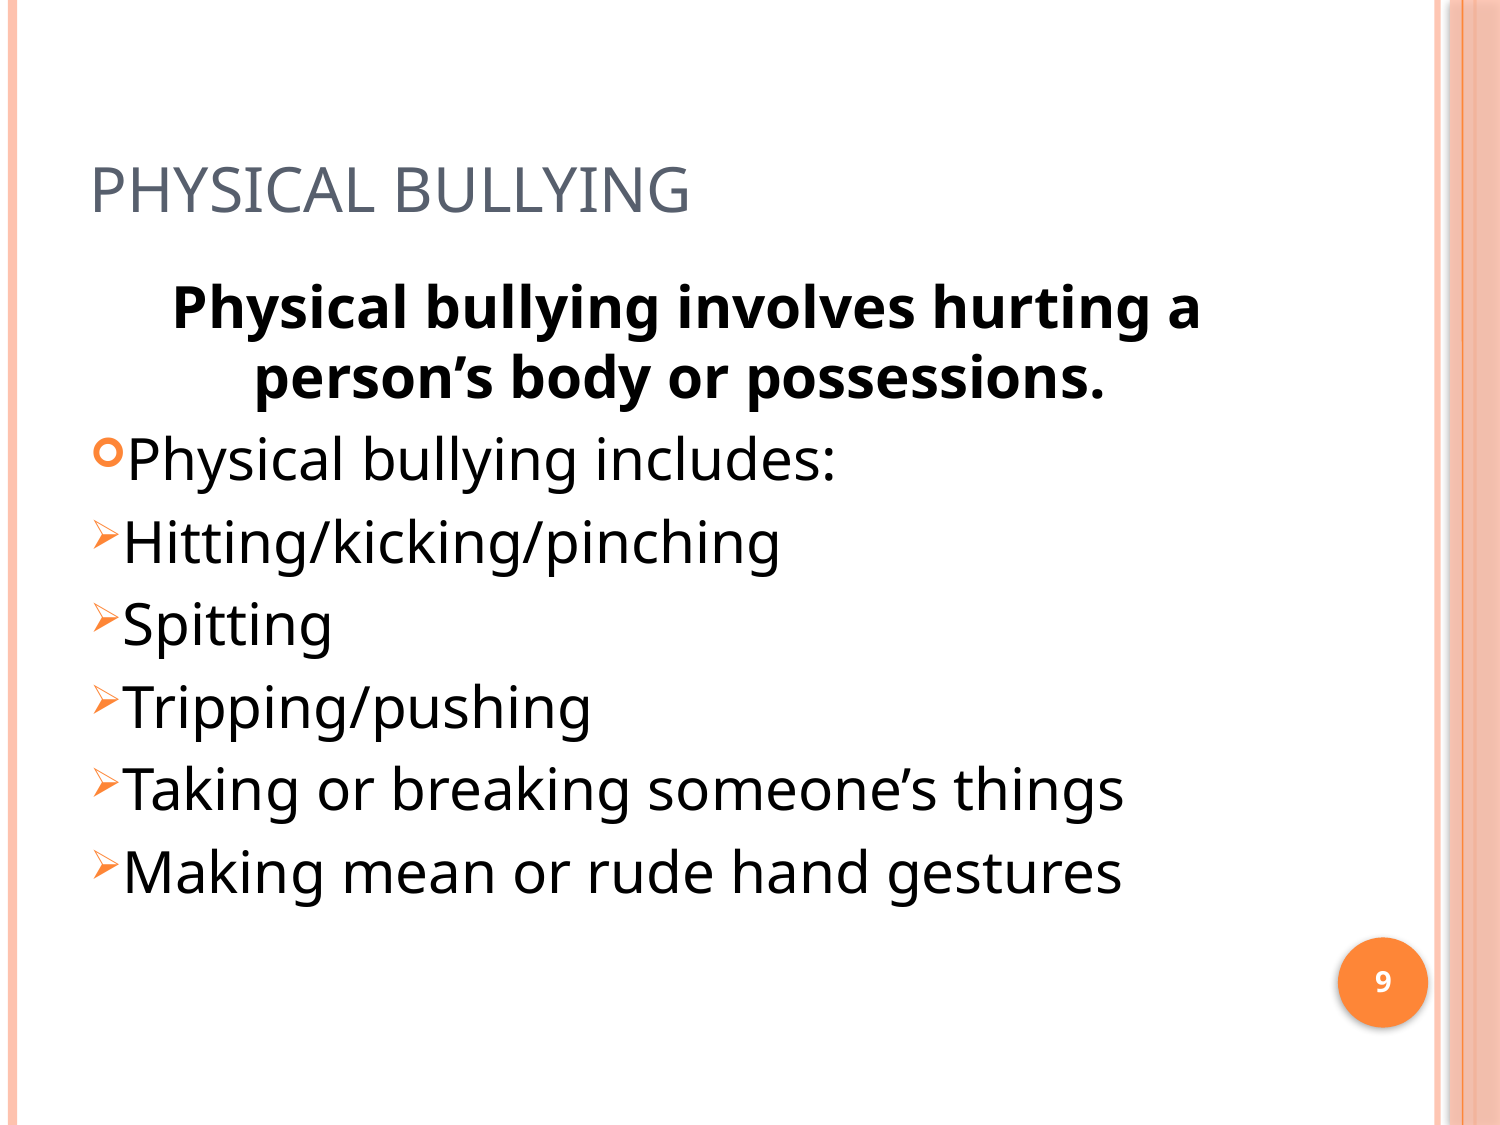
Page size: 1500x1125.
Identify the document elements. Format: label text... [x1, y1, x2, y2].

slide_number 9 [1333, 940, 1434, 1026]
list Physical bullying involves hurting a person’s body or possessions. Physical bullying includes: Hitting/kicking/pinching Spitting Tripping/pushing Taking or breaking someone’s things Making mean or rude hand gestures [75, 262, 1300, 1062]
title Physical Bullying [75, 45, 1300, 233]
